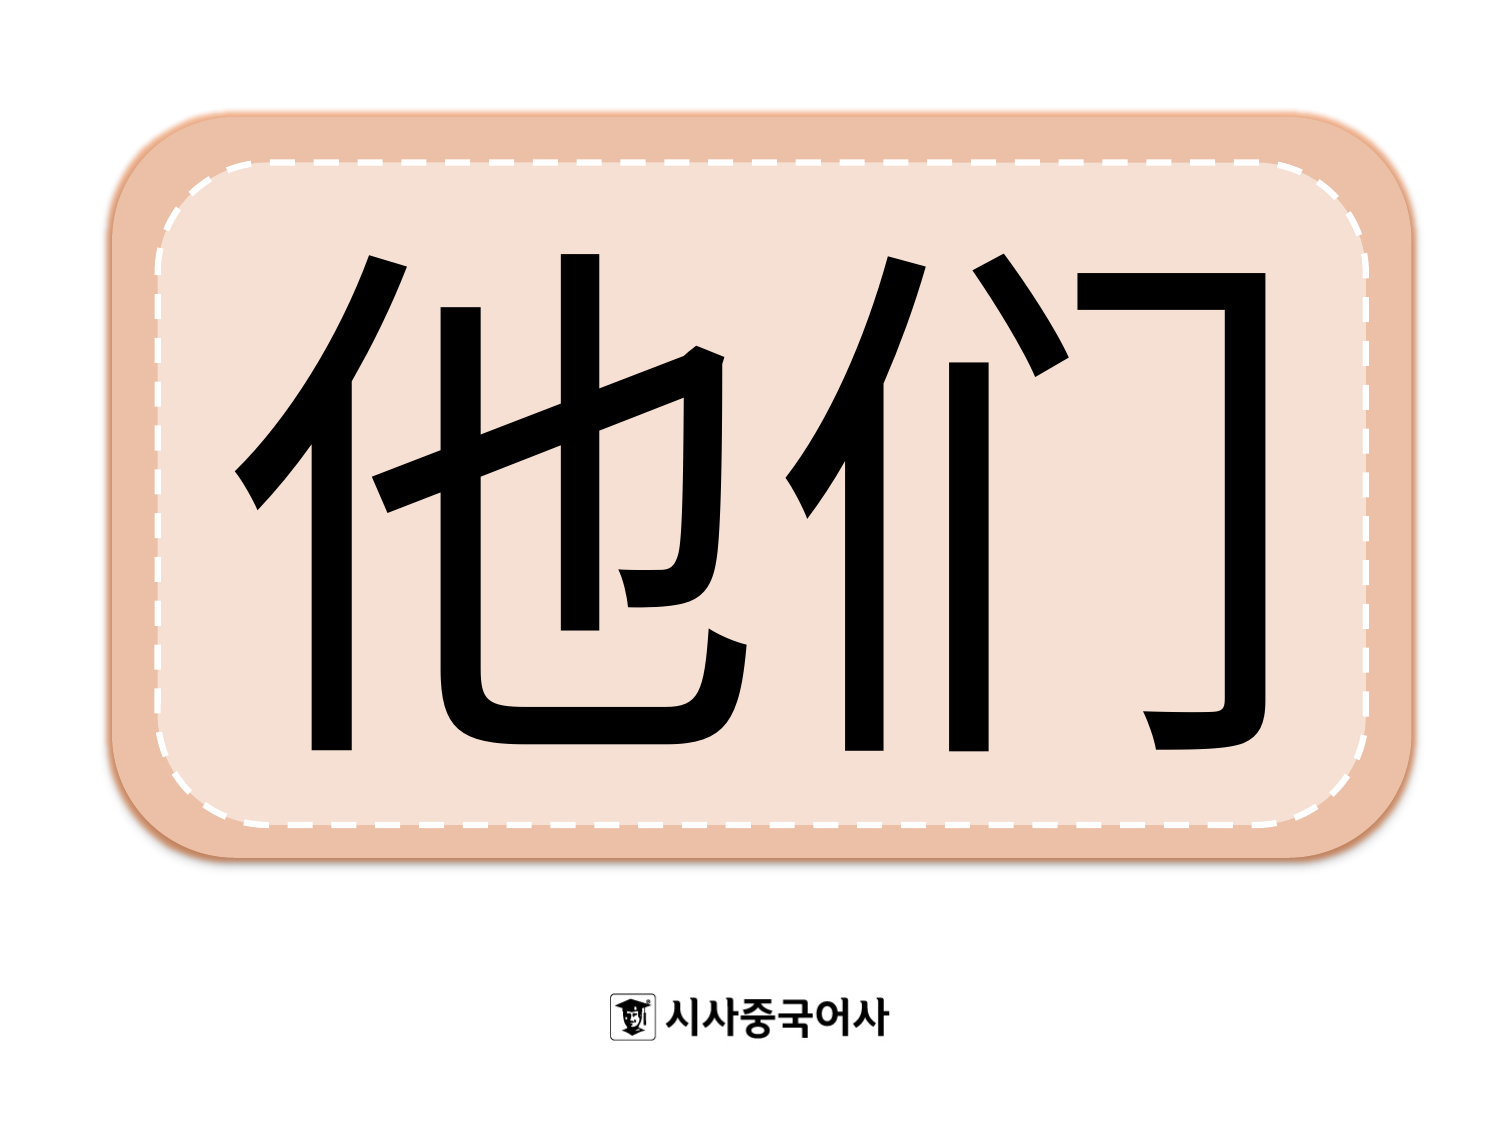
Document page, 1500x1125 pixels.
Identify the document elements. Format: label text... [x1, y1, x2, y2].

text_box 他们 [162, 160, 1371, 824]
picture [602, 987, 898, 1047]
